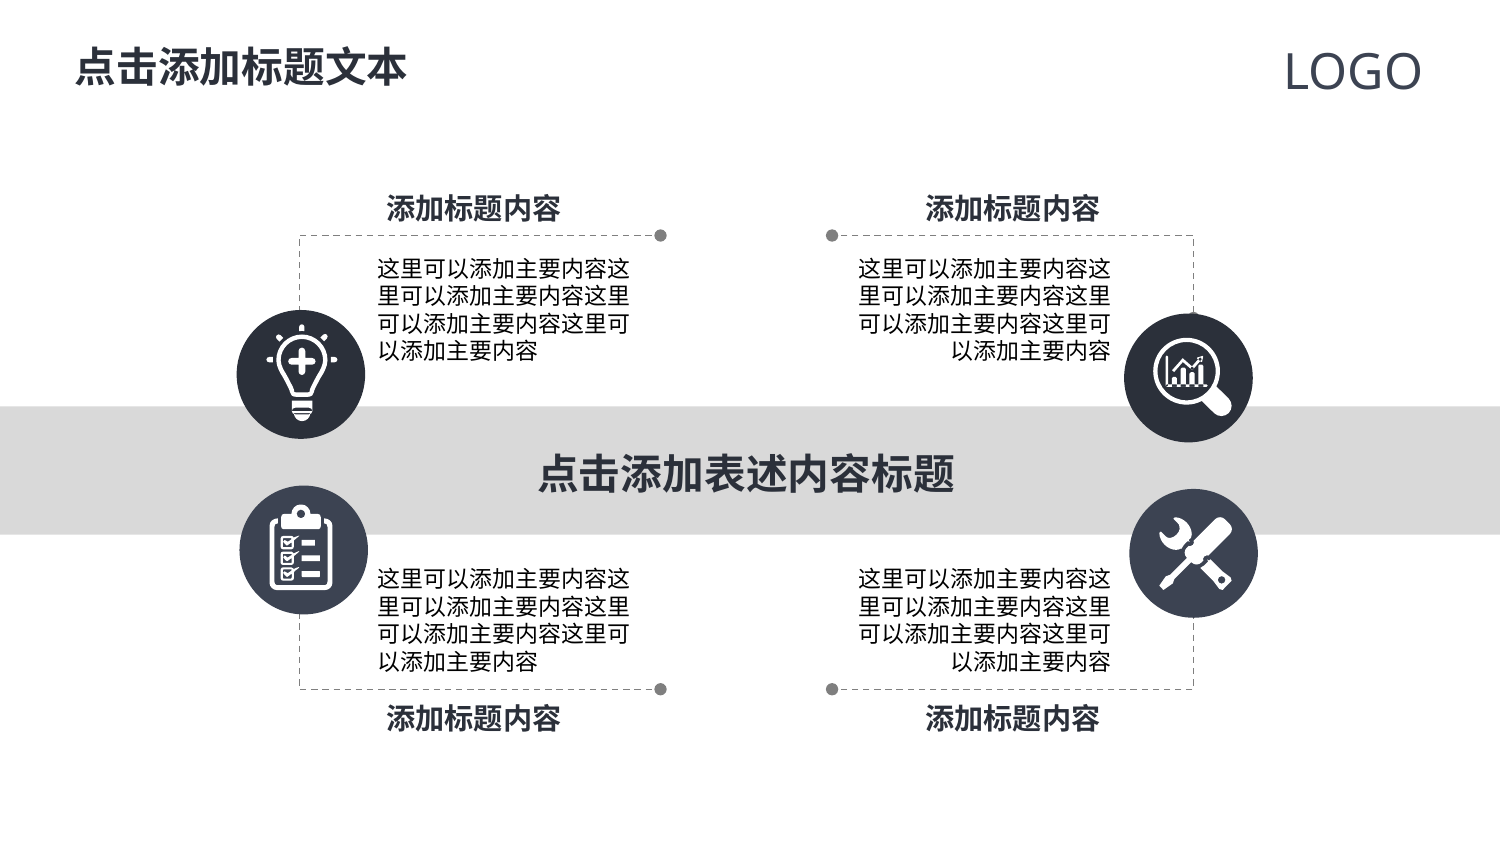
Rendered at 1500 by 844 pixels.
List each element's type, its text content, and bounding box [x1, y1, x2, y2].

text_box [1129, 488, 1258, 618]
text_box [825, 229, 1197, 313]
text_box [299, 615, 667, 696]
text_box 这里可以添加主要内容这里可以添加主要内容这里可以添加主要内容这里可以添加主要内容 [832, 249, 1122, 370]
text_box 添加标题内容 [375, 695, 572, 741]
text_box 点击添加标题文本 [59, 33, 424, 99]
text_box [299, 229, 667, 309]
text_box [1124, 313, 1253, 443]
text_box 添加标题内容 [914, 695, 1111, 741]
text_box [236, 309, 366, 439]
text_box 这里可以添加主要内容这里可以添加主要内容这里可以添加主要内容这里可以添加主要内容 [367, 560, 656, 680]
text_box LOGO [1268, 31, 1439, 107]
text_box 点击添加表述内容标题 [527, 442, 966, 503]
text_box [239, 485, 368, 615]
text_box [0, 406, 1500, 535]
text_box 添加标题内容 [375, 185, 572, 231]
text_box 这里可以添加主要内容这里可以添加主要内容这里可以添加主要内容这里可以添加主要内容 [832, 560, 1122, 680]
text_box 这里可以添加主要内容这里可以添加主要内容这里可以添加主要内容这里可以添加主要内容 [367, 249, 656, 370]
text_box [825, 618, 1194, 696]
text_box 添加标题内容 [914, 185, 1111, 231]
